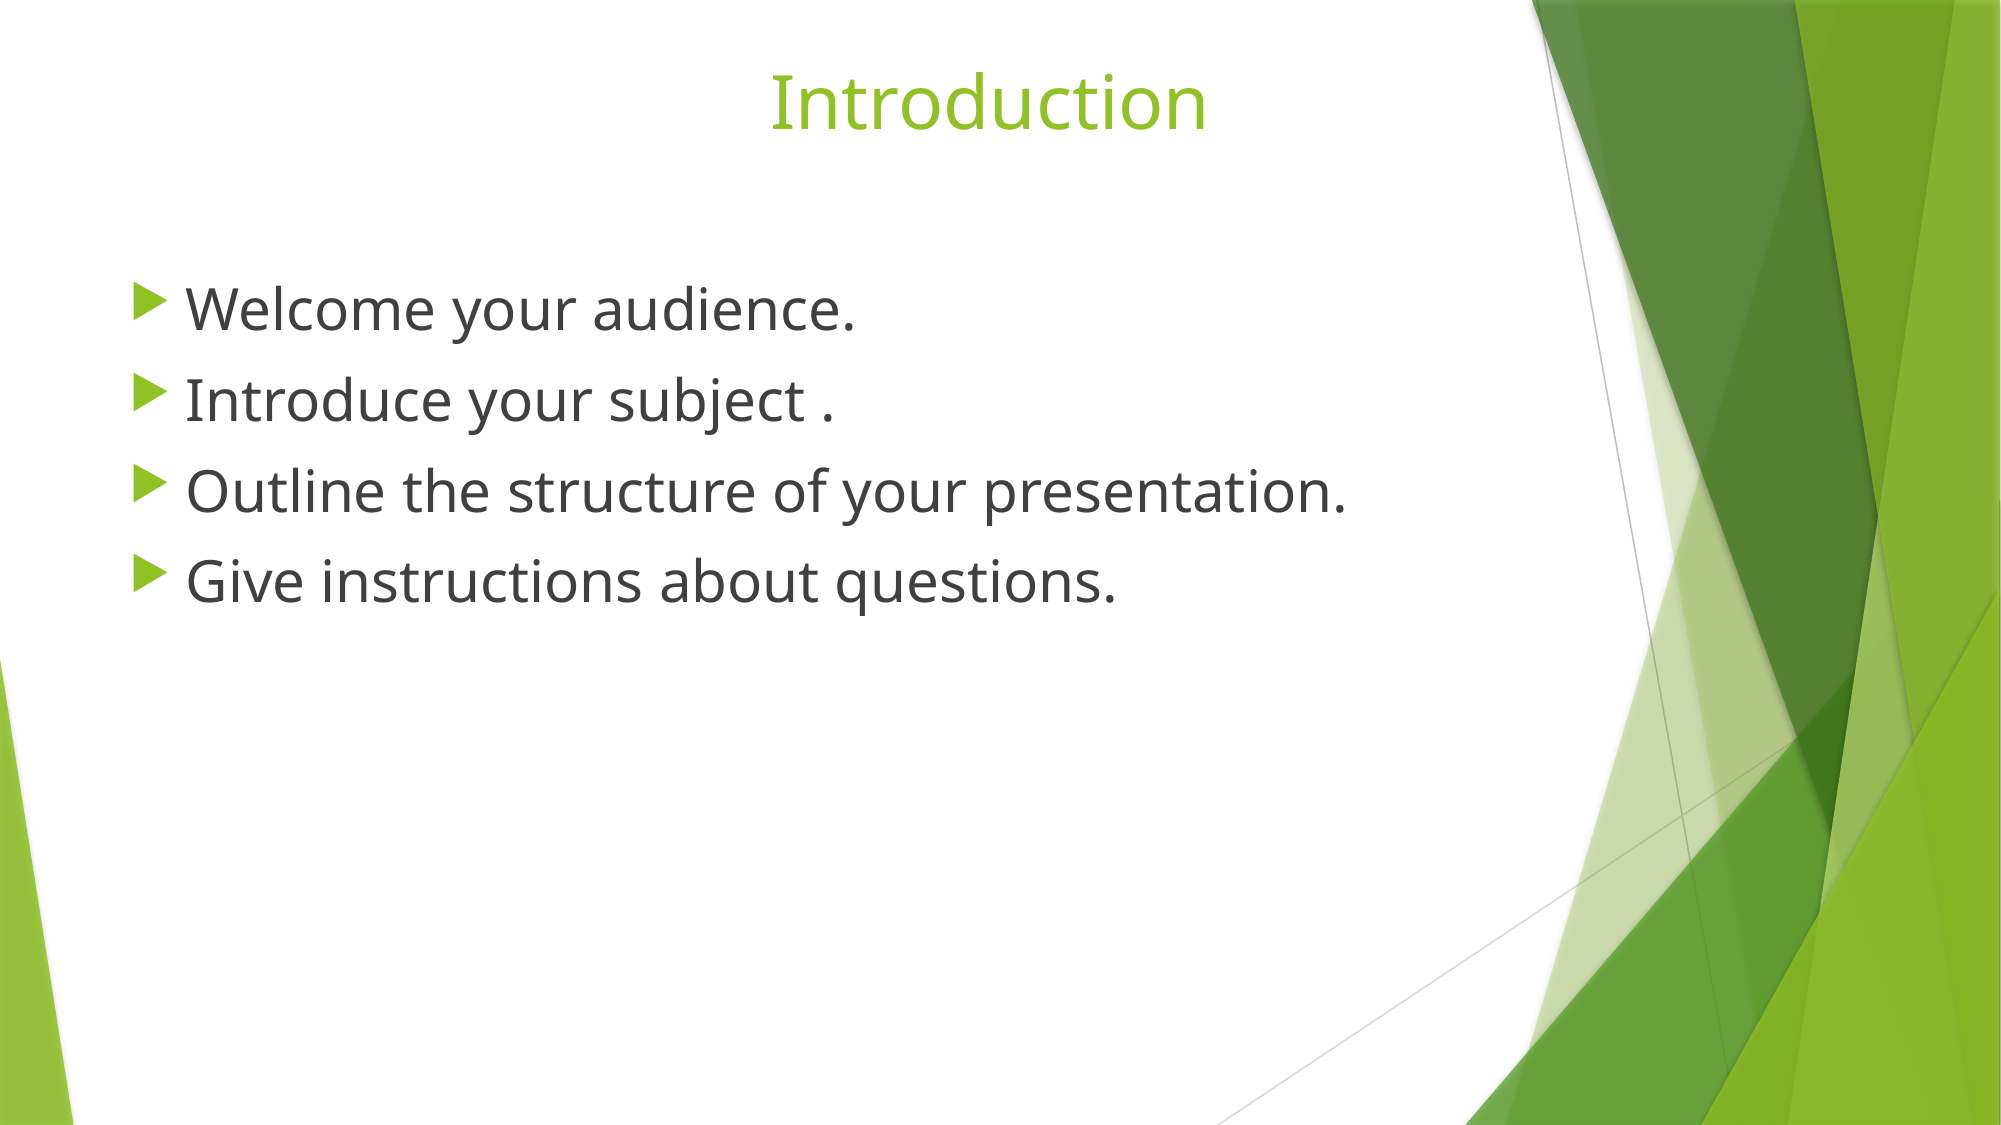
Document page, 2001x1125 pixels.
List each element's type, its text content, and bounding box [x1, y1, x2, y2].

list Welcome your audience. Introduce your subject . Outline the structure of your presentation. Give instructions about questions. [114, 264, 1525, 902]
title Introduction [137, 47, 1863, 265]
